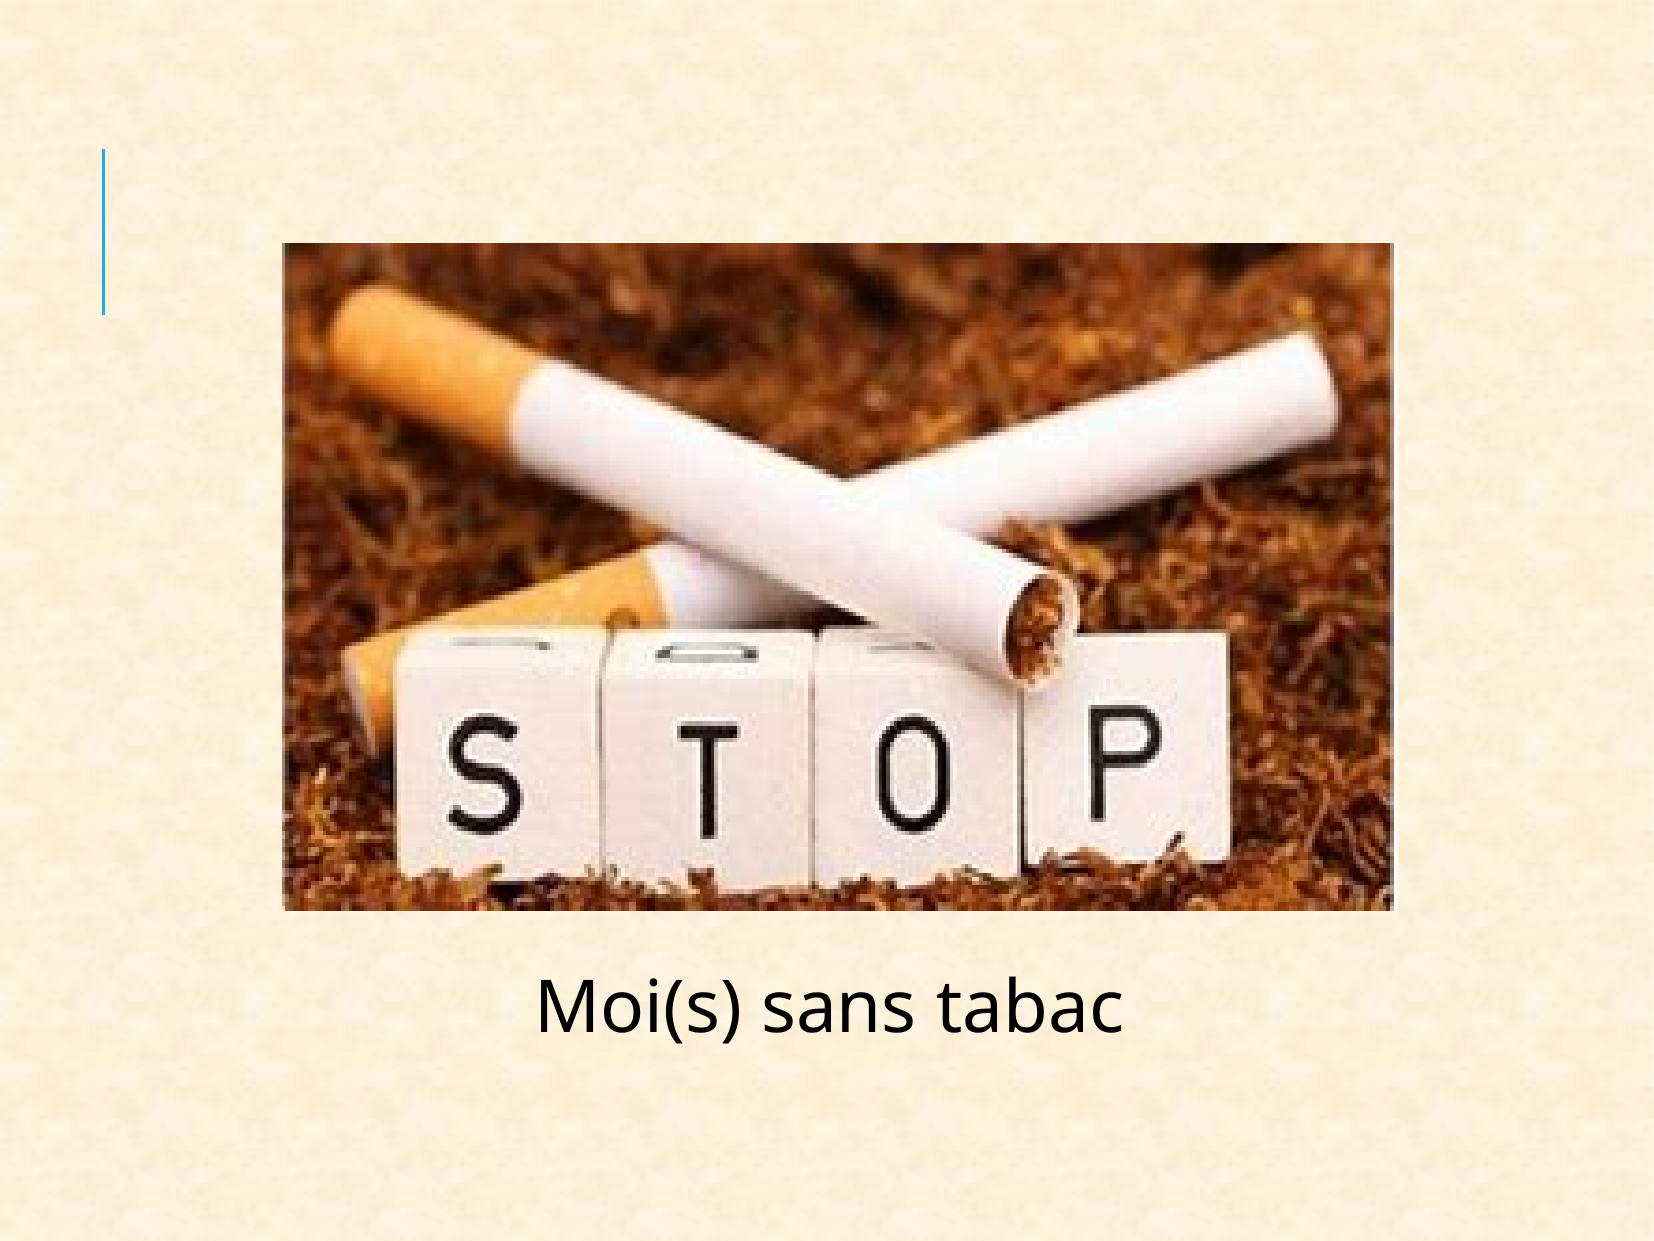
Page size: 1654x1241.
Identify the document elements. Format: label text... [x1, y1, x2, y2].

picture [0, 0, 1654, 1241]
text_box [82, 290, 1571, 1010]
text_box Moi(s) sans tabac [160, 1010, 1498, 1057]
